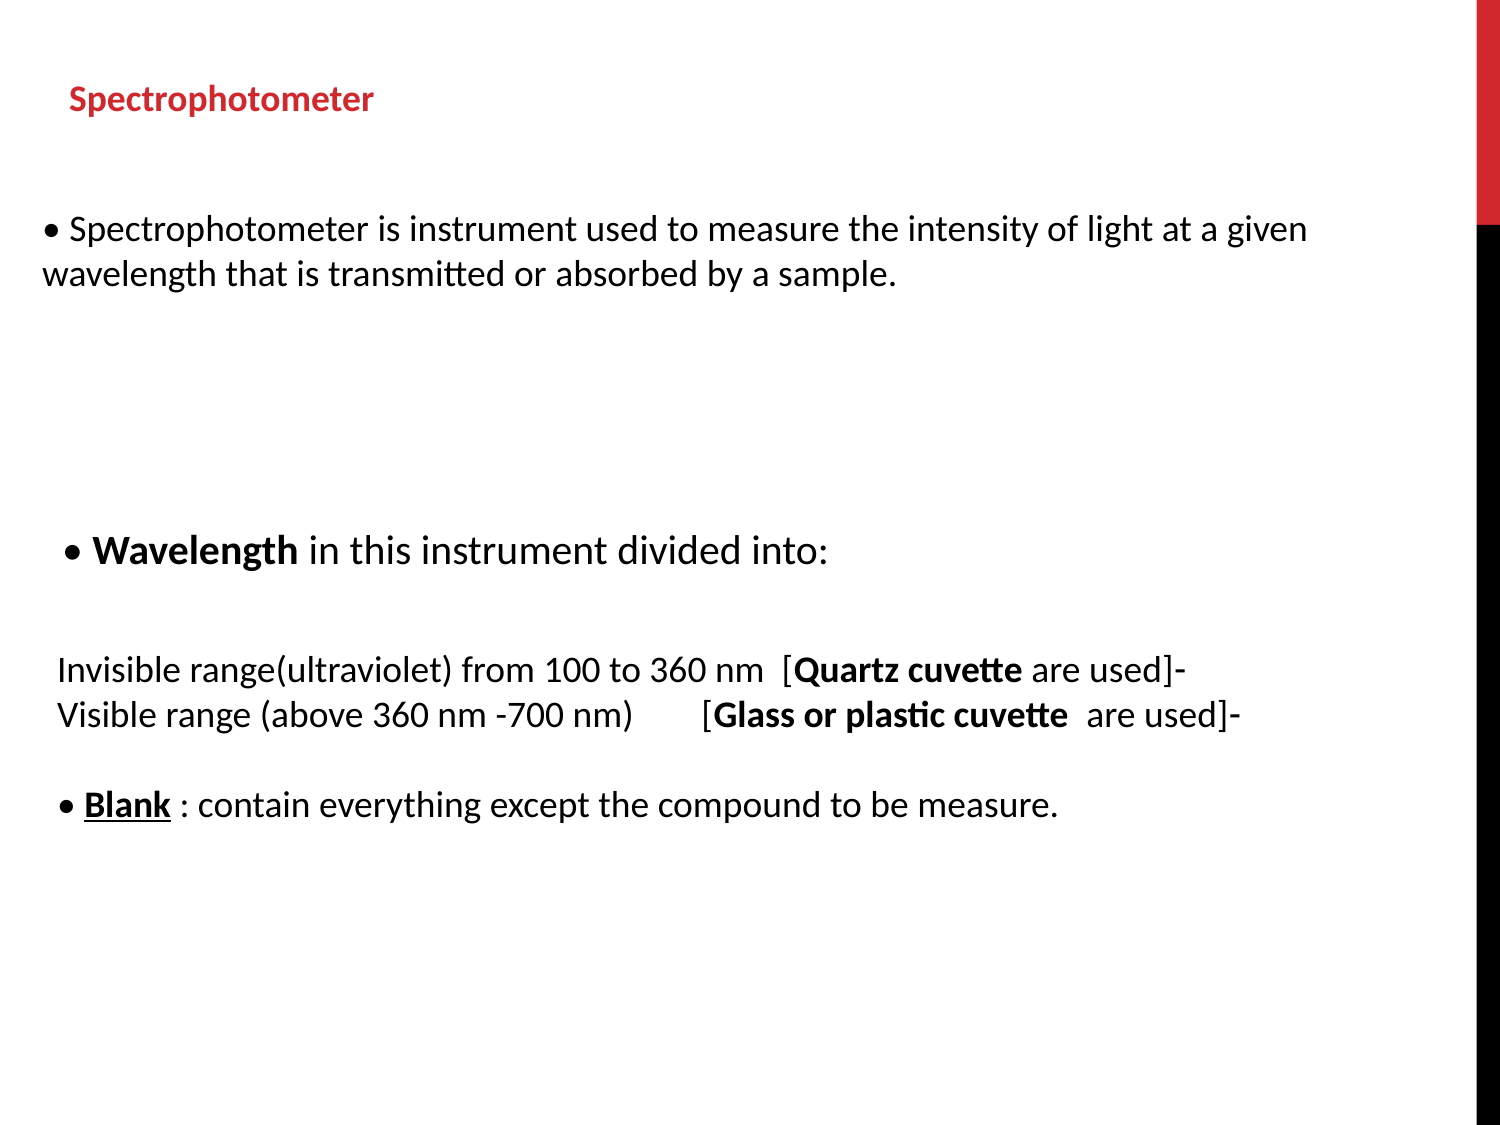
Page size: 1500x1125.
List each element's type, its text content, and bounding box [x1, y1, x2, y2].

text_box • Spectrophotometer is instrument used to measure the intensity of light at a given wavelength that is transmitted or absorbed by a sample. [27, 196, 1481, 301]
text_box • Wavelength in this instrument divided into: [47, 515, 845, 580]
text_box Spectrophotometer [54, 66, 390, 127]
text_box -Invisible range(ultraviolet) from 100 to 360 nm [Quartz cuvette are used] -Visible range (above 360 nm -700 nm) [Glass or plastic cuvette are used] • Blank : contain everything except the compound to be measure. [42, 637, 1460, 832]
